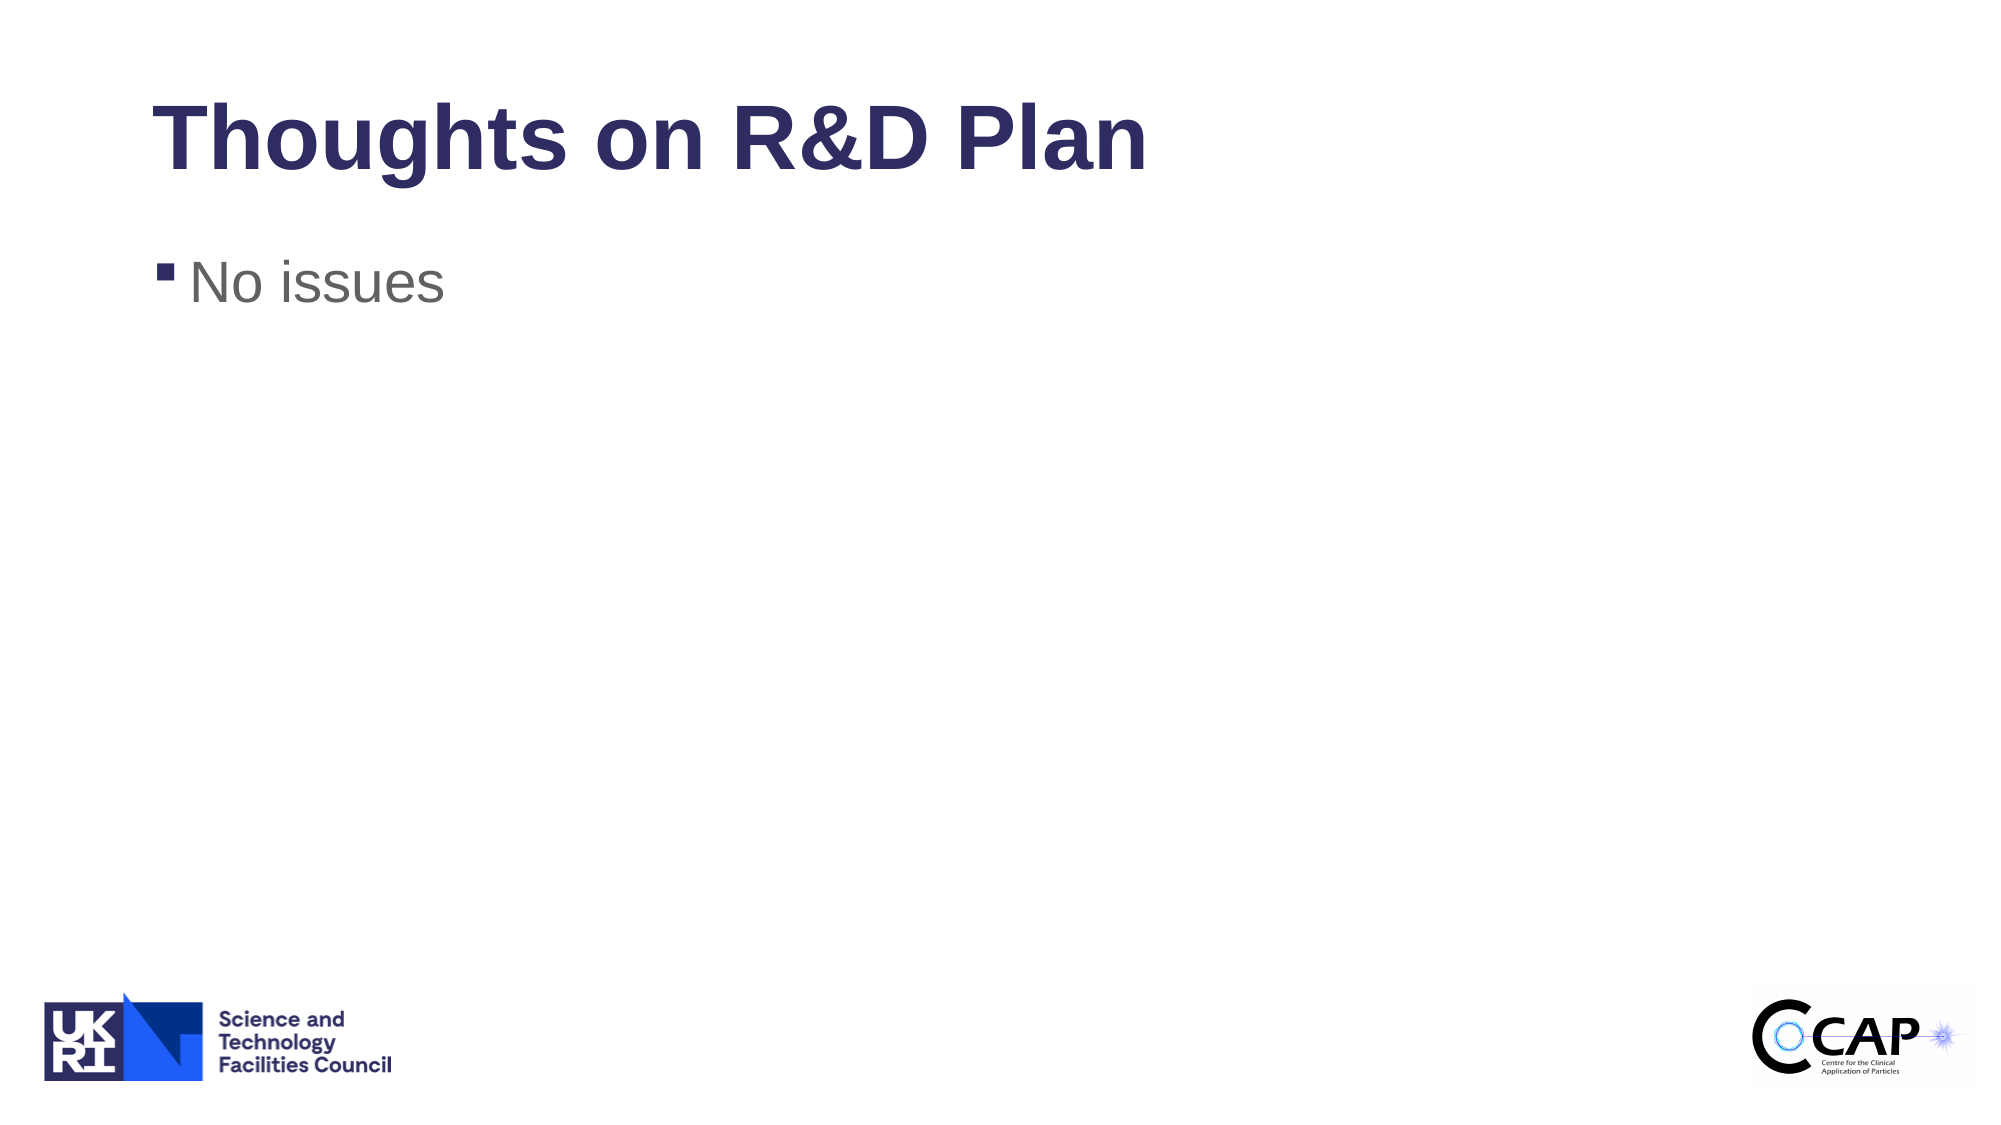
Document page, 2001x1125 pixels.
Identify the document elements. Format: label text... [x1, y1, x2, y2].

picture [44, 992, 391, 1081]
title Thoughts on R&D Plan [137, 59, 1863, 219]
picture [1747, 981, 1978, 1092]
list No issues [137, 244, 1863, 1014]
